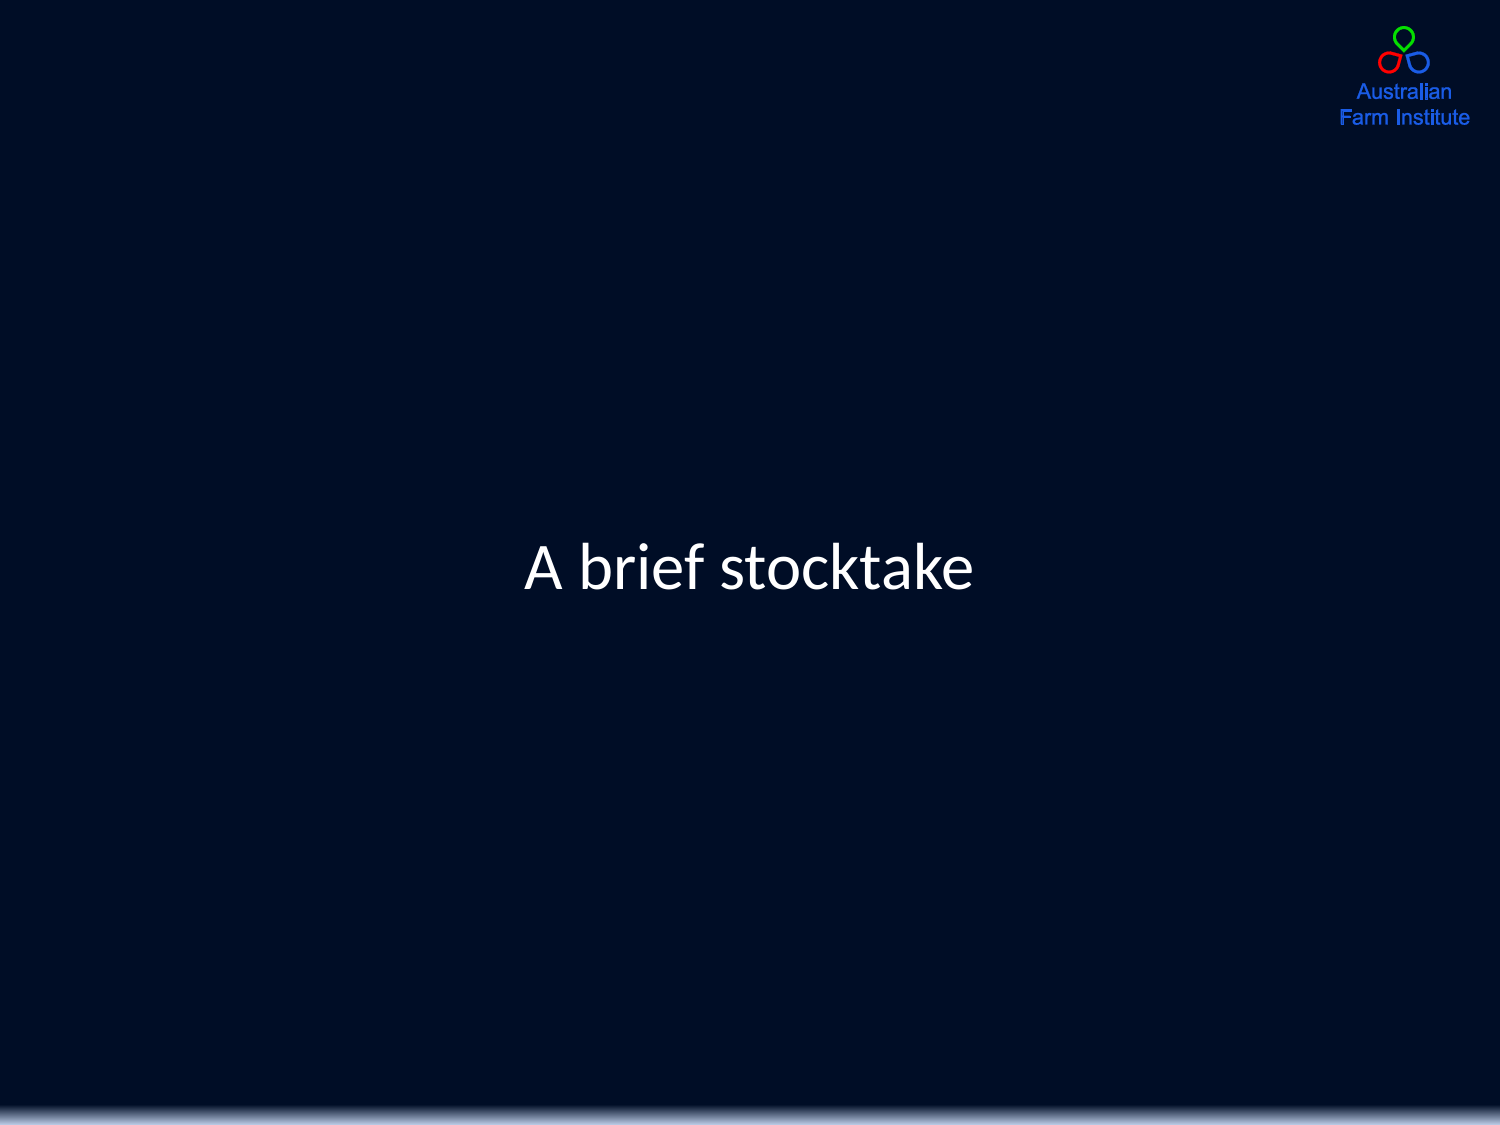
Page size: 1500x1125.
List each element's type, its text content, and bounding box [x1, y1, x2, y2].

list A brief stocktake [75, 515, 1425, 1005]
